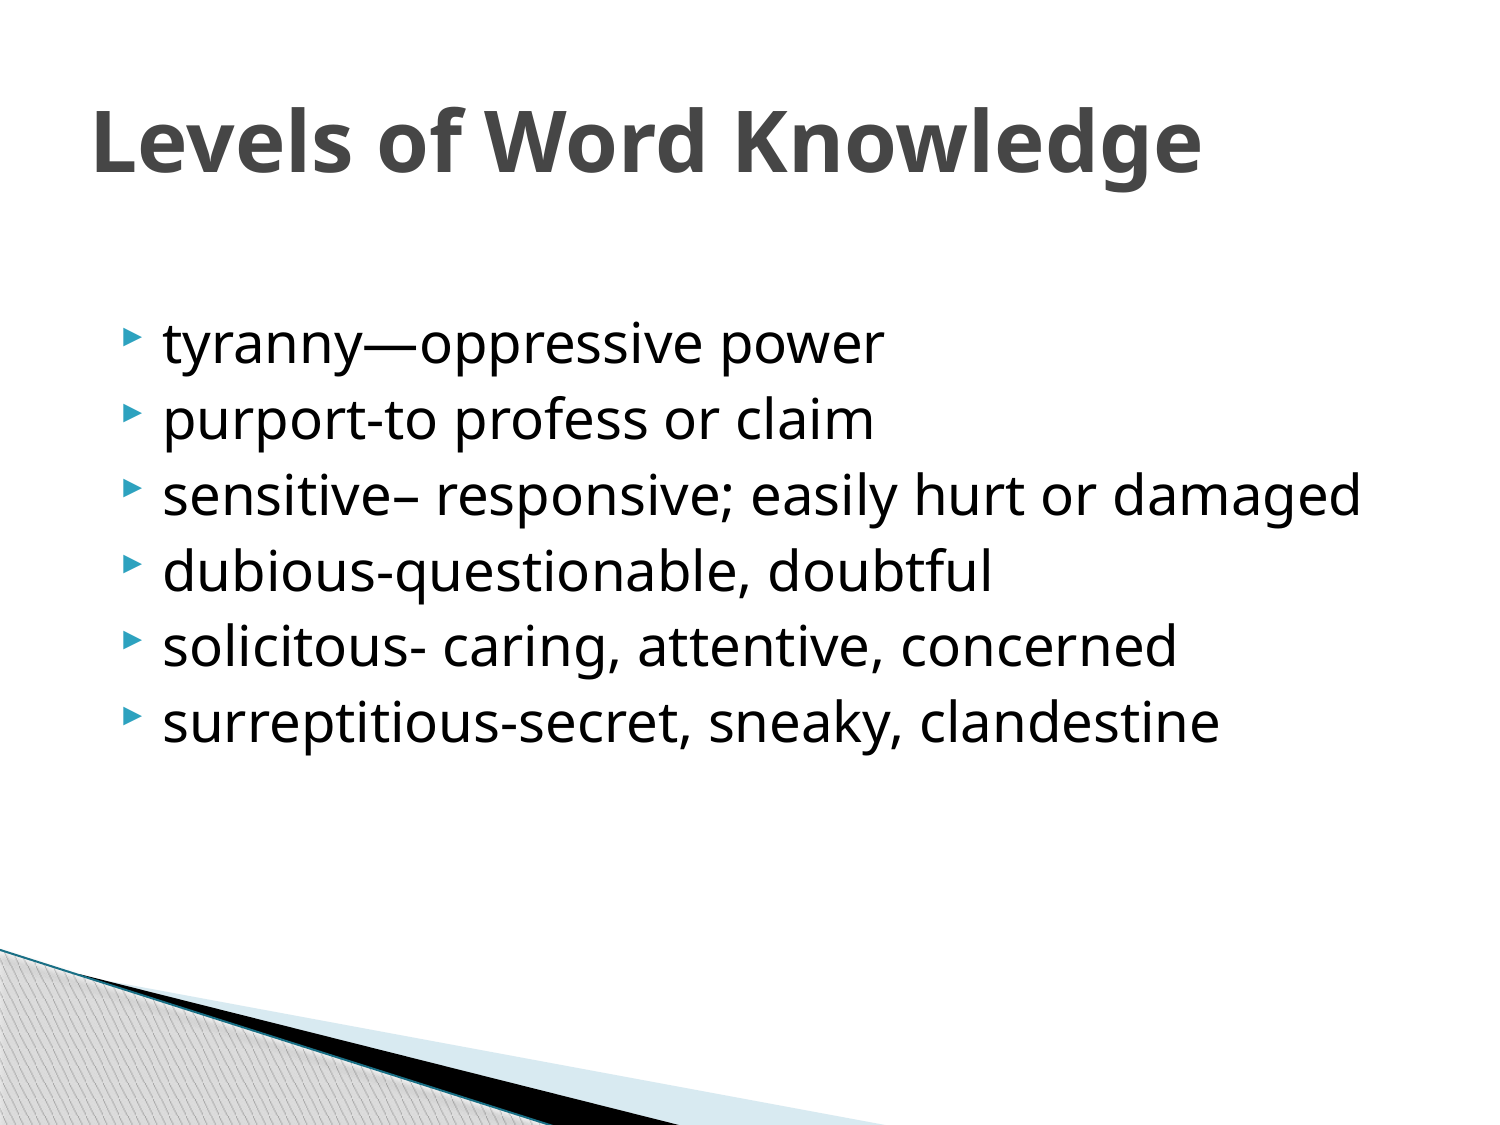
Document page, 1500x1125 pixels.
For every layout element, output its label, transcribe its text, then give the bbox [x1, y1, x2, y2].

title Levels of Word Knowledge [75, 45, 1425, 233]
list tyranny—oppressive power purport-to profess or claim sensitive– responsive; easily hurt or damaged dubious-questionable, doubtful solicitous- caring, attentive, concerned surreptitious-secret, sneaky, clandestine [87, 299, 1438, 1043]
